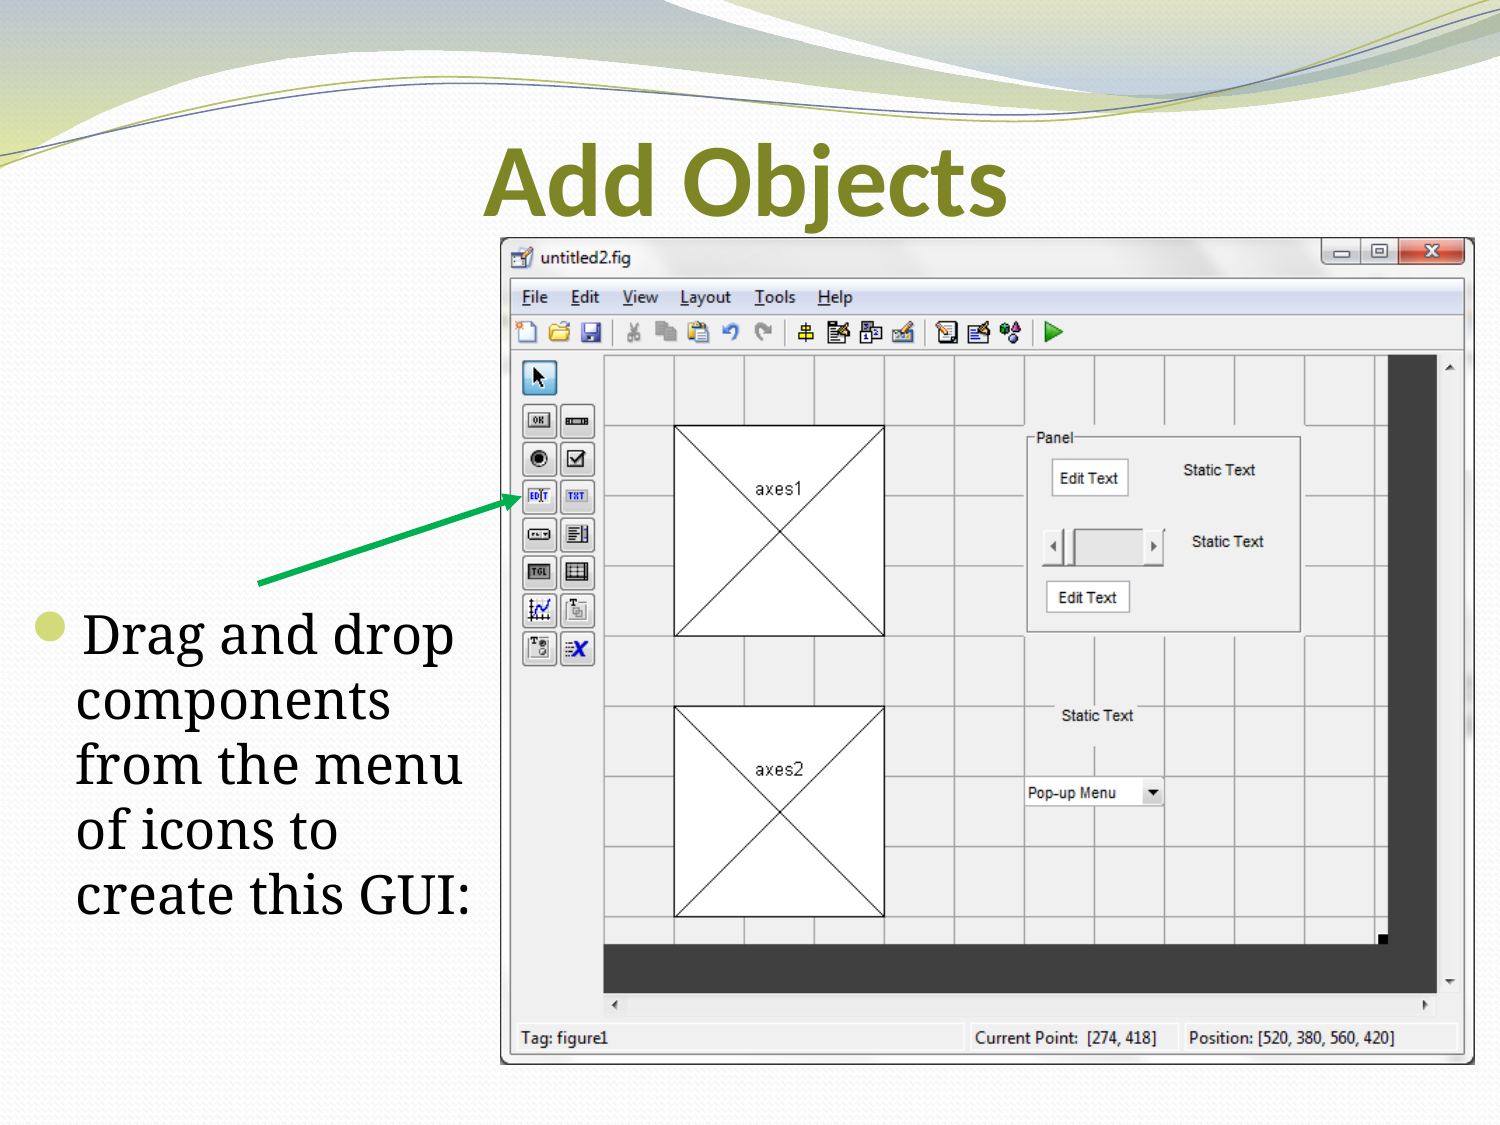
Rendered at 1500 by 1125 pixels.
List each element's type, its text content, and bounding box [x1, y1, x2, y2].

list Drag and drop components from the menu of icons to create this GUI: [16, 592, 492, 968]
picture [499, 237, 1476, 1065]
title Add Objects [71, 50, 1422, 238]
title Common Errors [254, 592, 495, 968]
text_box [257, 496, 523, 585]
